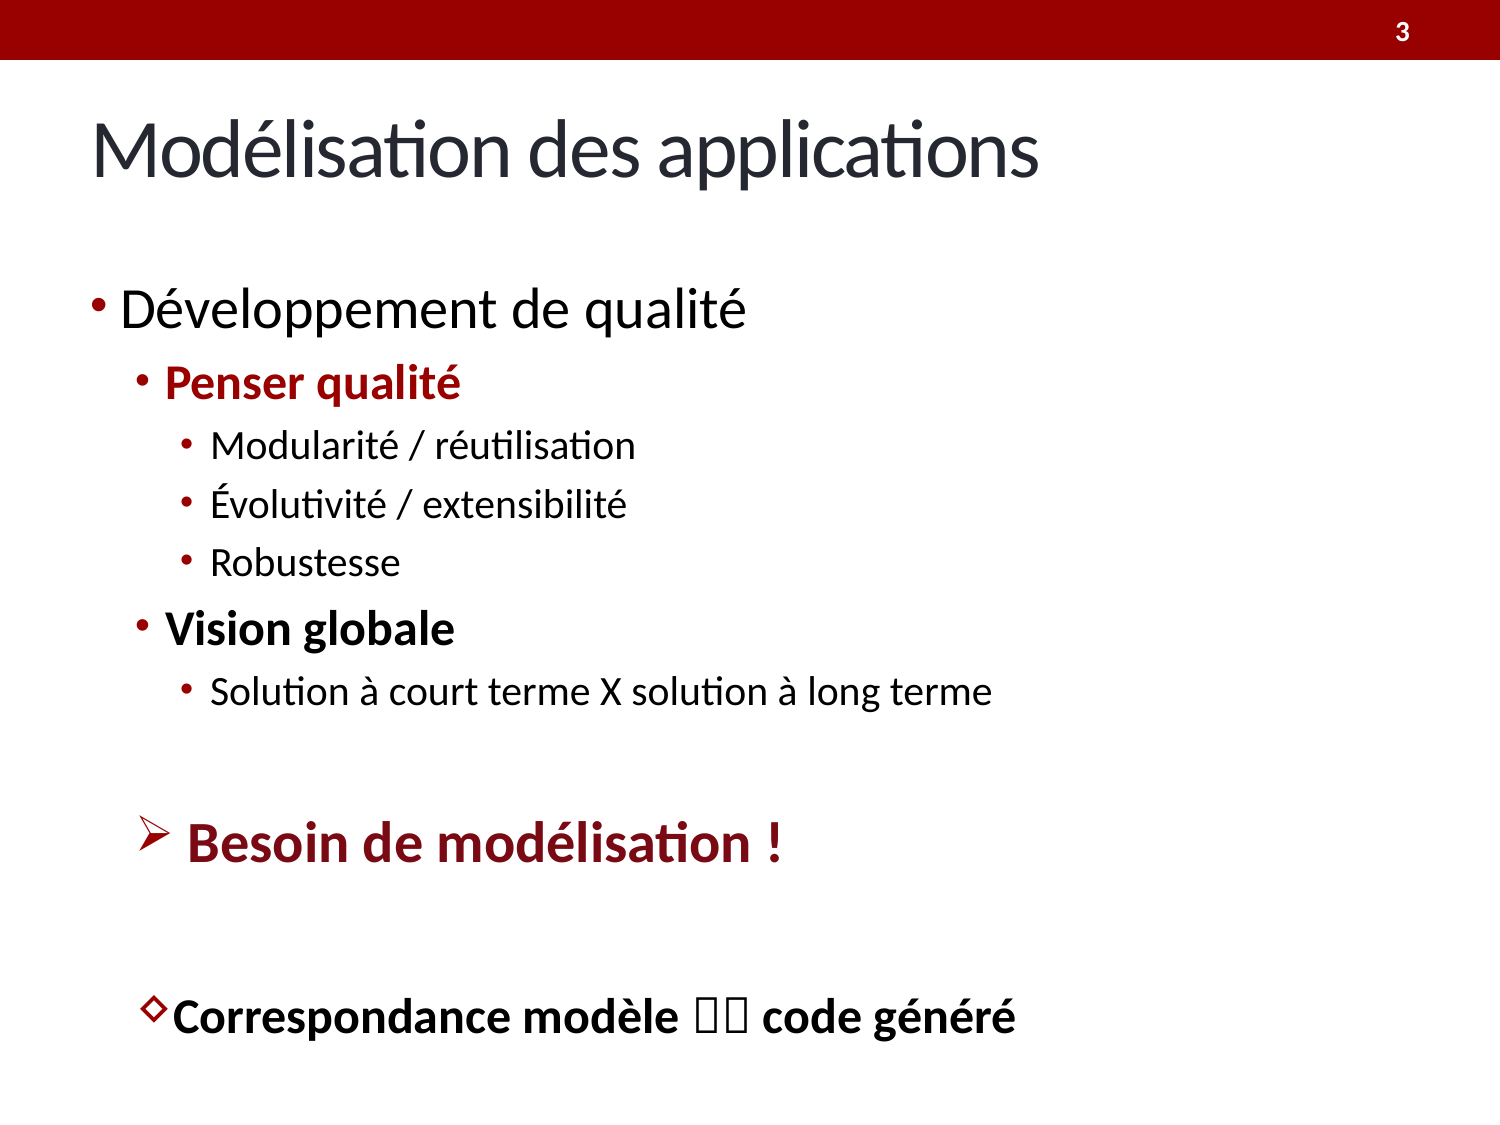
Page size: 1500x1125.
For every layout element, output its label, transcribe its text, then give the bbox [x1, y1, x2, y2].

title Modélisation des applications [75, 62, 1425, 225]
list Développement de qualité Penser qualité Modularité / réutilisation Évolutivité / extensibilité Robustesse Vision globale Solution à court terme X solution à long terme Besoin de modélisation ! Correspondance modèle  code généré [75, 262, 1425, 1063]
slide_number 3 [1250, 3, 1425, 57]
